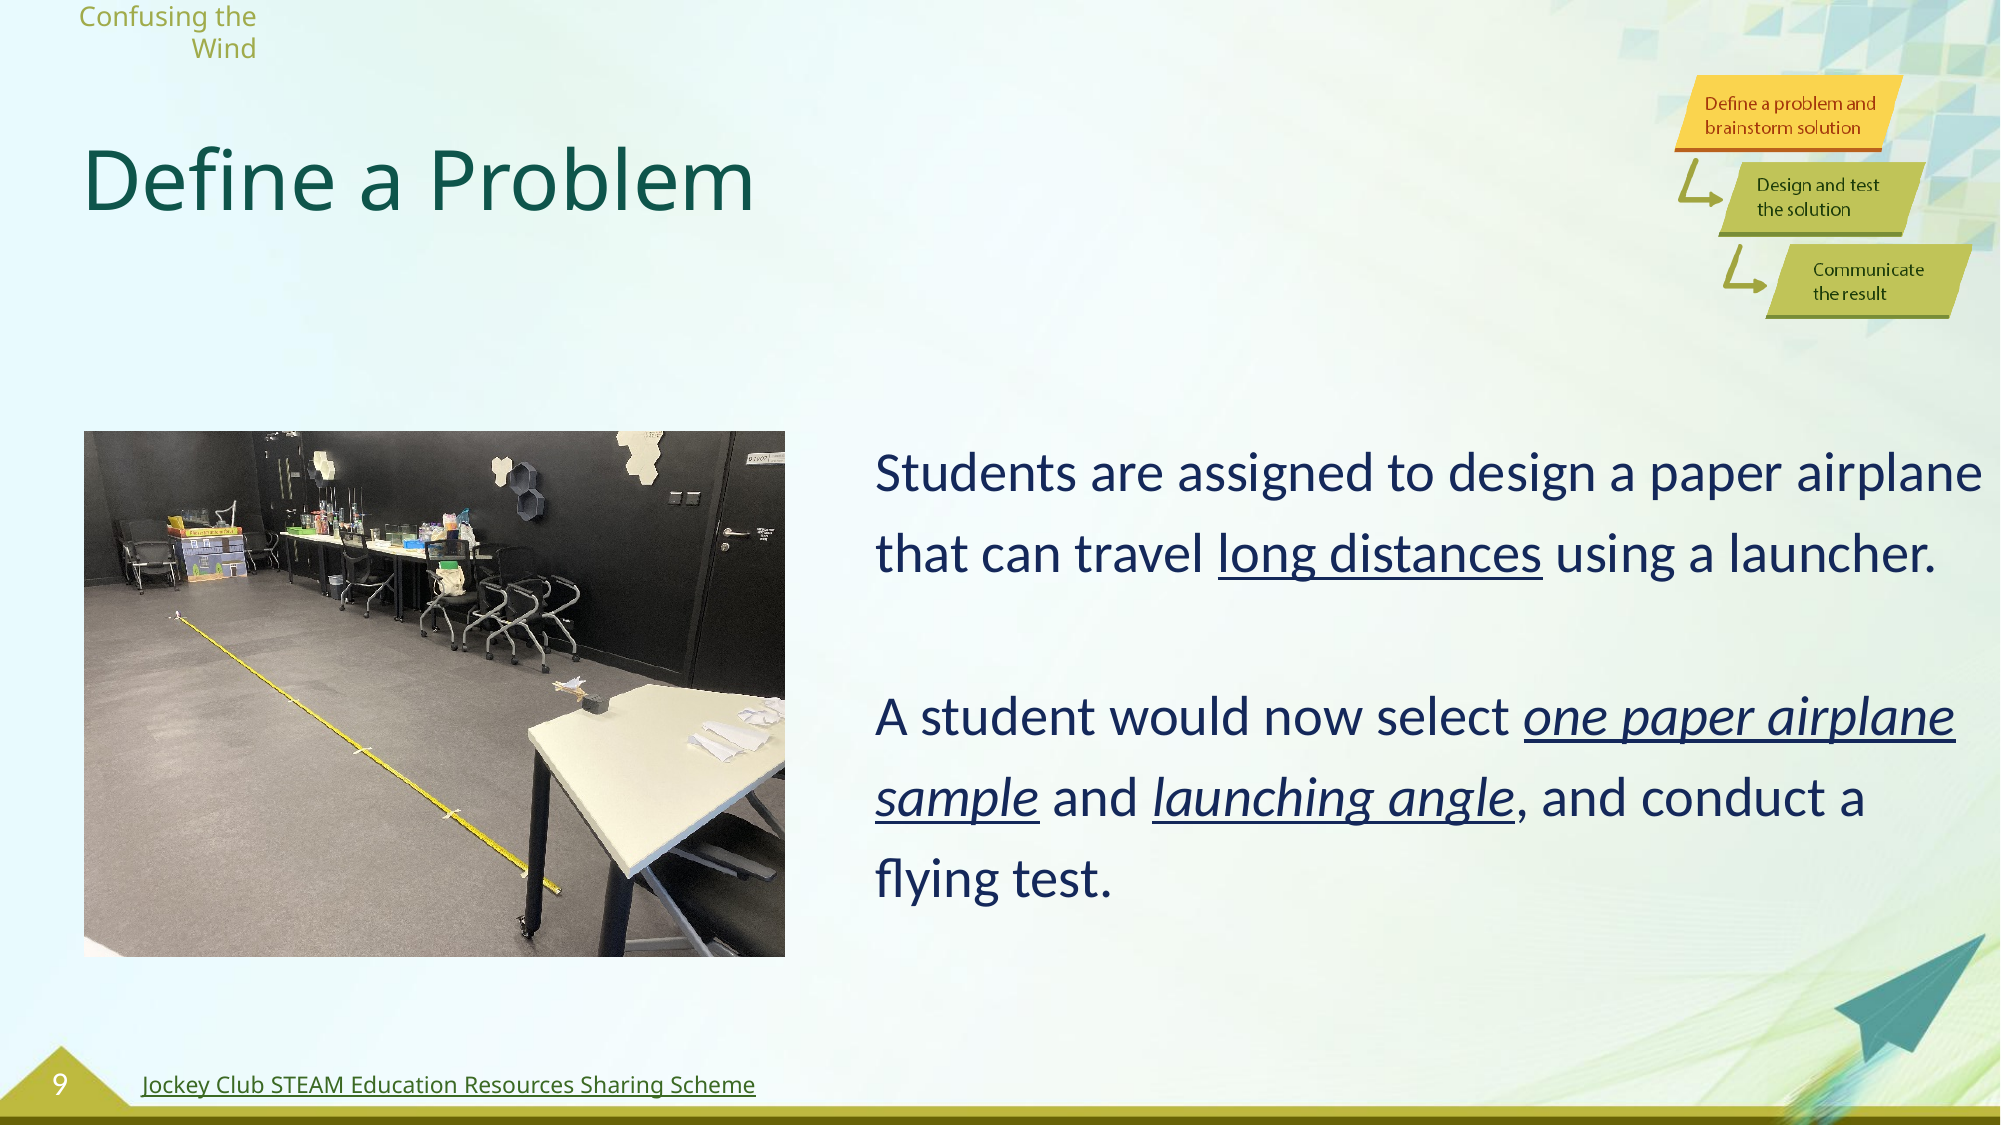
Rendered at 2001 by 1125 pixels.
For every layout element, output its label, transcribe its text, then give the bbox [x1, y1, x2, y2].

text_box Students are assigned to design a paper airplane that can travel long distances using a launcher. A student would now select one paper airplane sample and launching angle, and conduct a flying test. [860, 414, 2000, 974]
picture [0, 0, 2001, 1125]
slide_number 9 [18, 1052, 101, 1113]
title Define a Problem [61, 69, 1571, 285]
